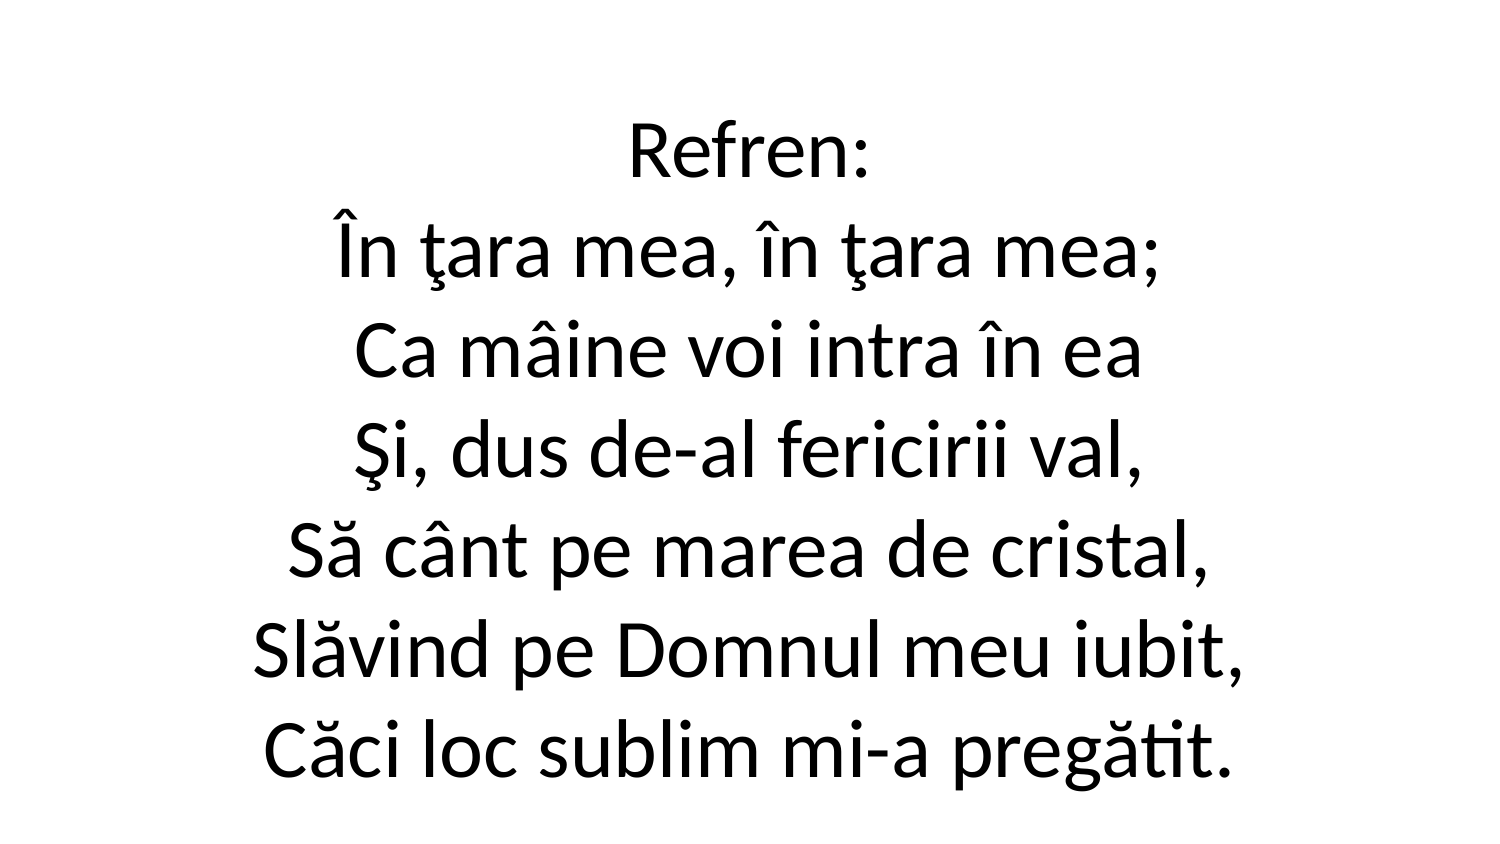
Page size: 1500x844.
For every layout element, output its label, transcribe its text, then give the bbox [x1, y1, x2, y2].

text_box Refren: În ţara mea, în ţara mea; Ca mâine voi intra în ea Şi, dus de-al fericirii val, Să cânt pe marea de cristal, Slăvind pe Domnul meu iubit, Căci loc sublim mi-a pregătit. [237, 42, 1262, 802]
